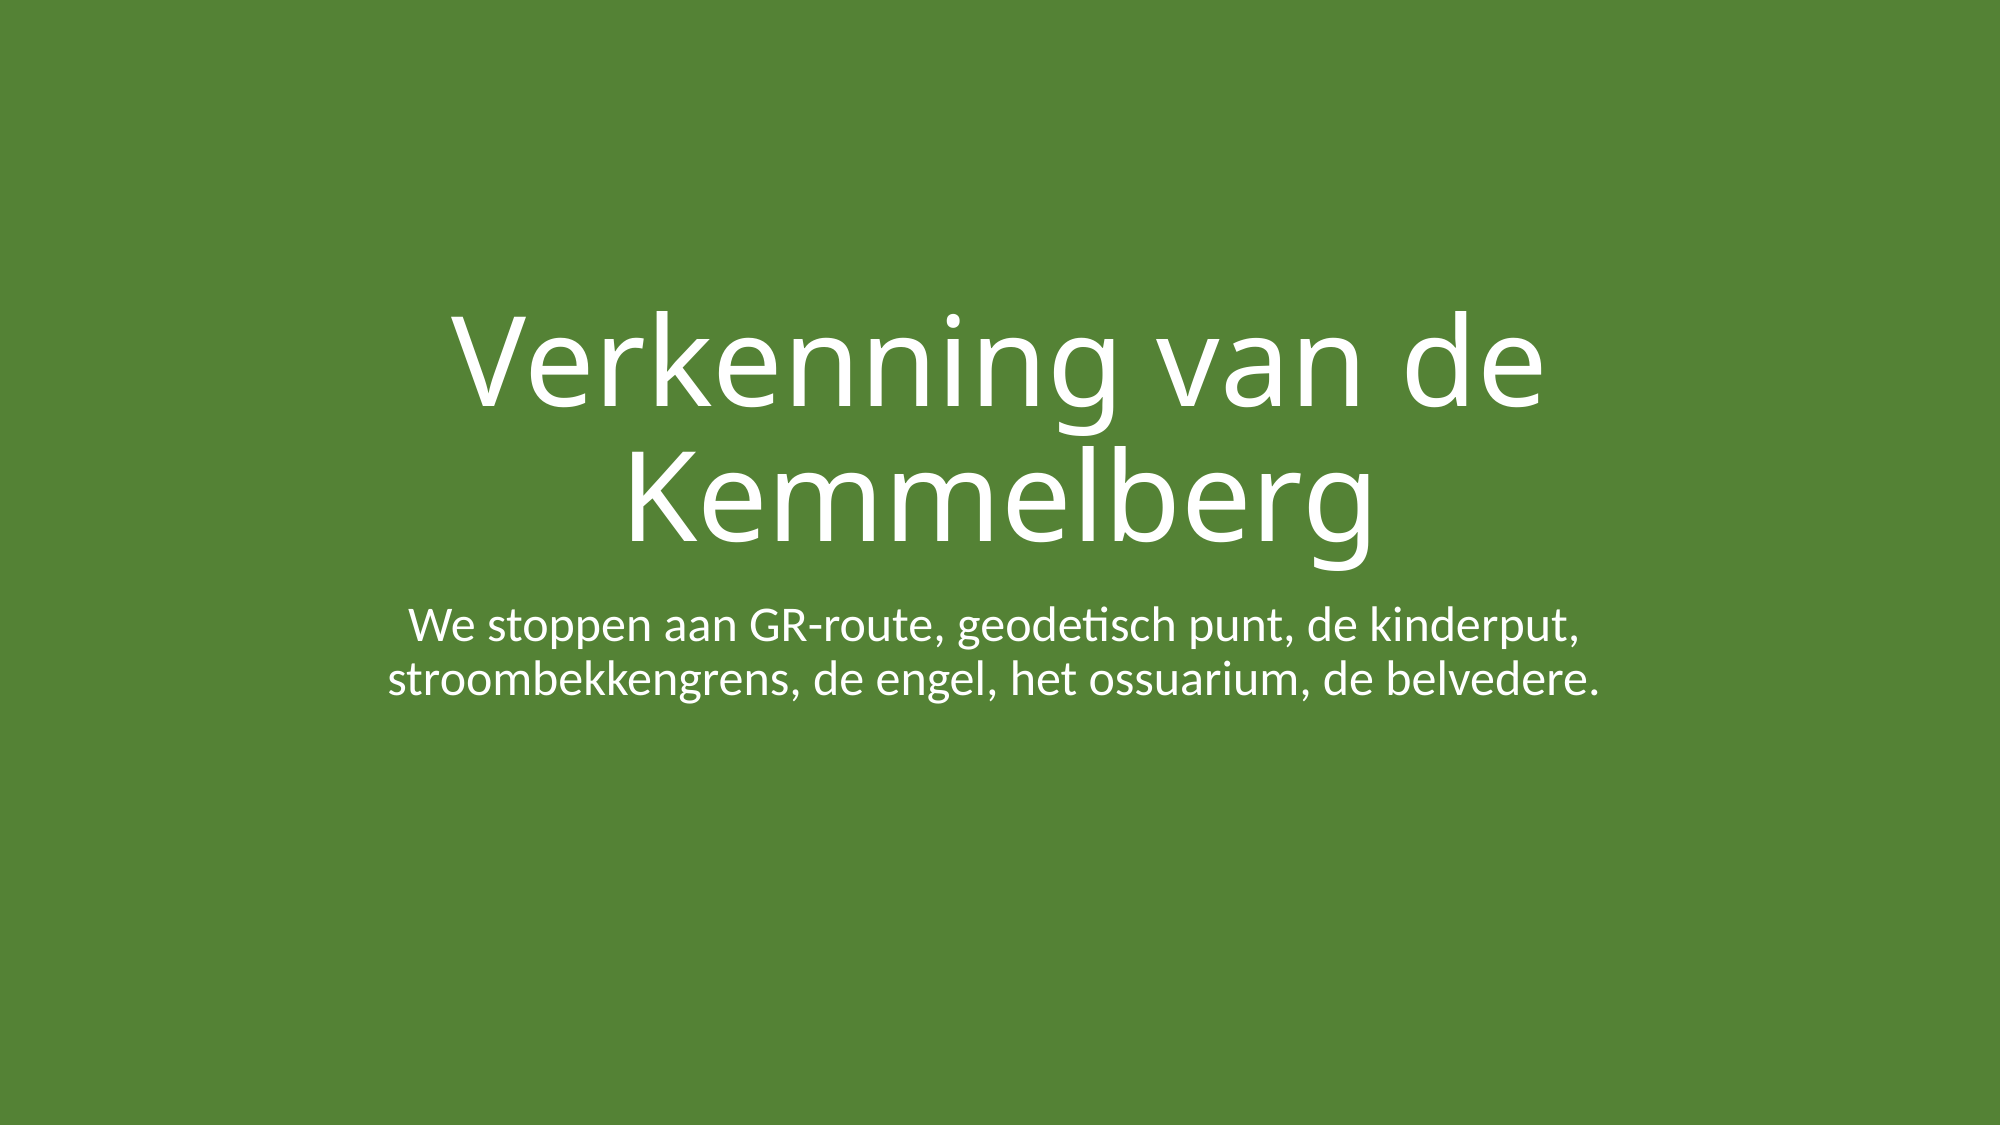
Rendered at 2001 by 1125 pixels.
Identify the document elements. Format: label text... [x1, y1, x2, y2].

subtitle We stoppen aan GR-route, geodetisch punt, de kinderput, stroombekkengrens, de engel, het ossuarium, de belvedere. [249, 590, 1750, 863]
title Verkenning van de Kemmelberg [249, 184, 1750, 576]
